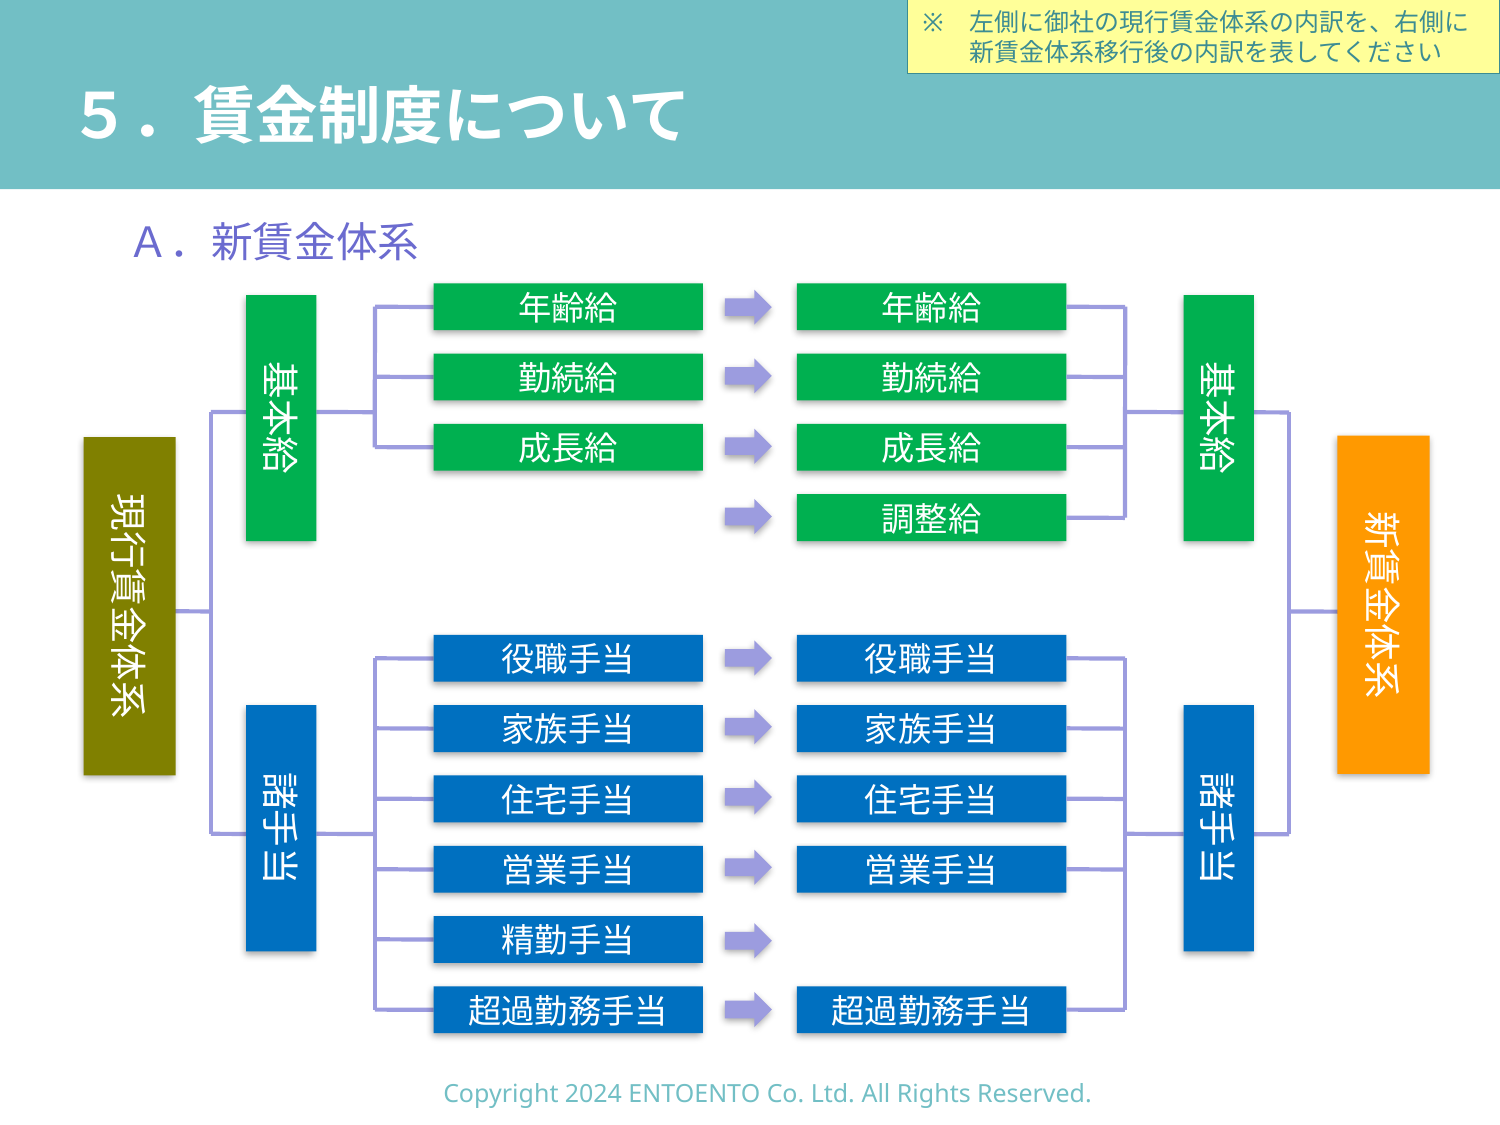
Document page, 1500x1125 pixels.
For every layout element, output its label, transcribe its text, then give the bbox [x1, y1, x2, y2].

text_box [83, 294, 317, 952]
text_box 左側に御社の現行賃金体系の内訳を、右側に新賃金体系移行後の内訳を表してください [907, 0, 1500, 74]
text_box 成長給 [796, 423, 1061, 471]
text_box 勤続給 [796, 353, 1061, 401]
text_box 新賃金体系 [1353, 435, 1430, 774]
text_box [724, 640, 772, 676]
text_box 諸手当 [1189, 705, 1254, 952]
text_box [724, 991, 772, 1028]
text_box [724, 779, 772, 815]
text_box 調整給 [796, 494, 1061, 542]
text_box 住宅手当 [796, 775, 1061, 823]
text_box [724, 498, 772, 535]
text_box 家族手当 [796, 705, 1061, 753]
text_box 営業手当 [796, 845, 1061, 893]
text_box [724, 709, 772, 745]
text_box [724, 849, 772, 885]
list Ａ．新賃金体系 [112, 208, 1388, 1012]
text_box [724, 428, 772, 464]
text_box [1230, 411, 1348, 835]
title ５．賃金制度について [53, 42, 1388, 185]
text_box 年齢給 [796, 283, 1067, 331]
footer Copyright 2024 ENTOENTO Co. Ltd. All Rights Reserved. [206, 1070, 1331, 1125]
text_box 基本給 [1183, 295, 1254, 542]
text_box [724, 358, 772, 394]
text_box [724, 923, 772, 959]
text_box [316, 283, 704, 1034]
text_box 超過勤務手当 [796, 986, 1067, 1034]
text_box [724, 289, 772, 325]
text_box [1066, 306, 1184, 1011]
text_box 役職手当 [796, 634, 1061, 682]
